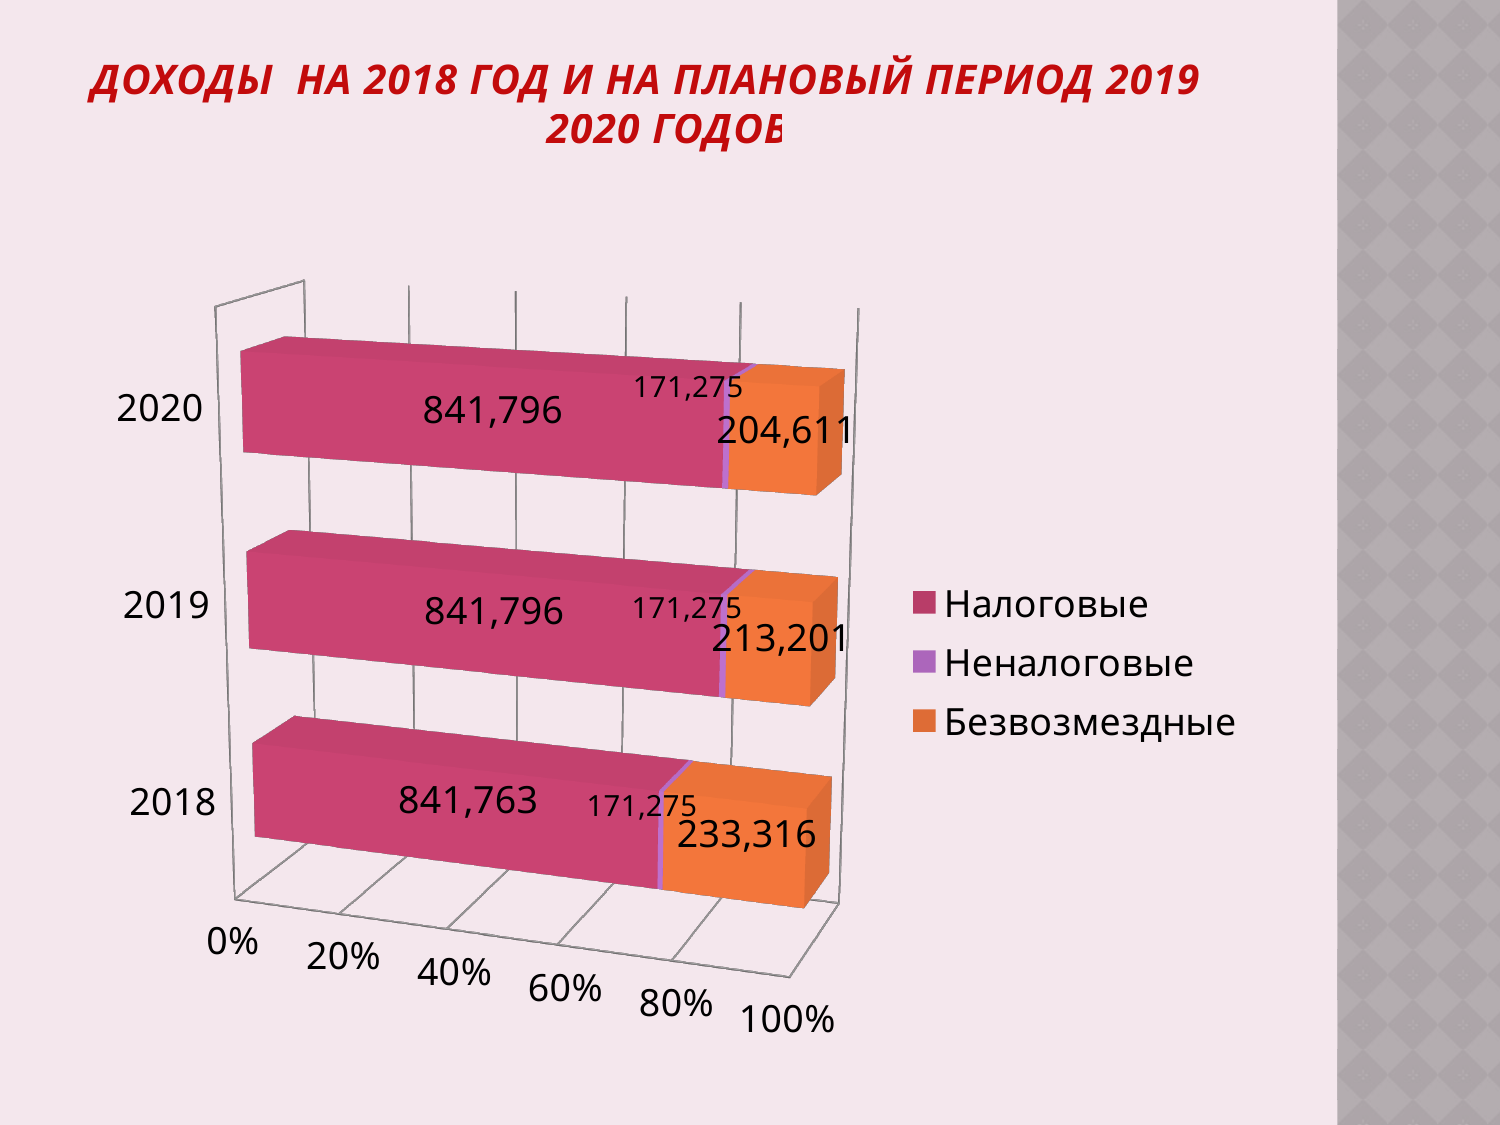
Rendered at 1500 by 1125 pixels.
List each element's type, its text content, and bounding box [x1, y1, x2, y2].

title Доходы на 2018 год и на плановый период 2019 и 2020 годов [75, 52, 1263, 240]
chart [74, 263, 1263, 1060]
